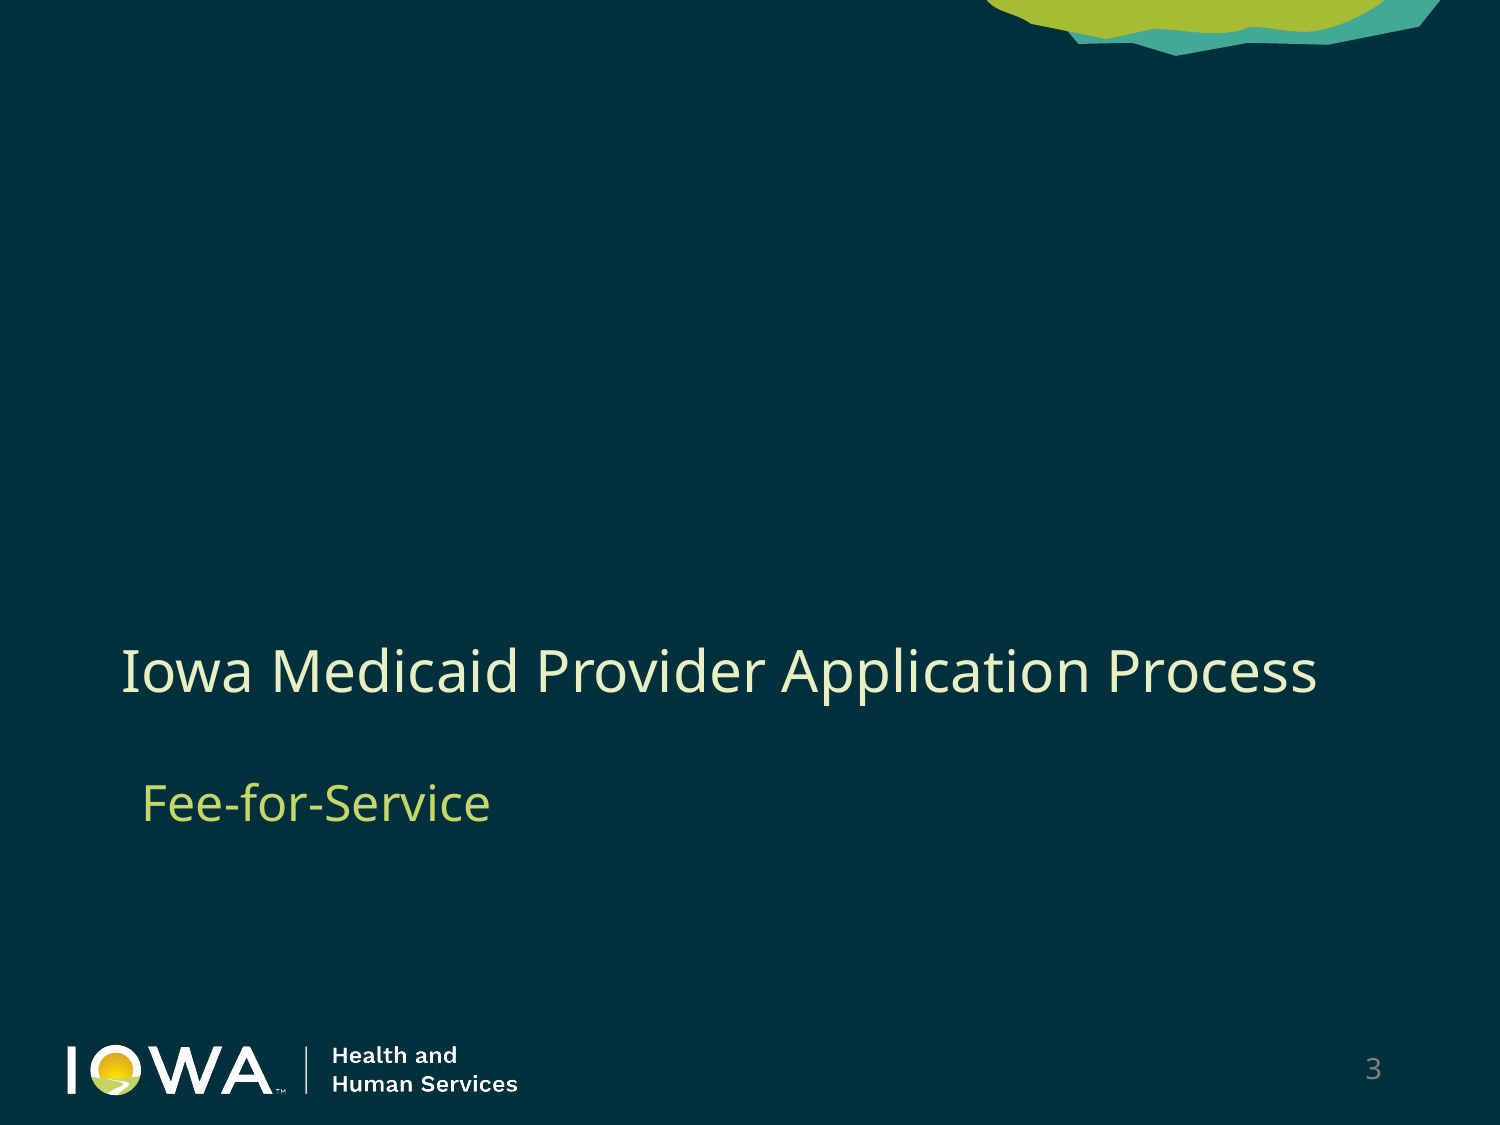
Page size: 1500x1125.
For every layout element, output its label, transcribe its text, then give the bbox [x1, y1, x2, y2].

slide_number 3 [1059, 1042, 1397, 1103]
picture [378, 1047, 382, 1062]
title Iowa Medicaid Provider Application Process [106, 591, 1349, 713]
picture [400, 1052, 405, 1062]
picture [437, 1081, 448, 1091]
picture [480, 1080, 490, 1091]
picture [365, 1052, 373, 1062]
picture [445, 1047, 455, 1062]
picture [350, 1052, 361, 1062]
picture [68, 1047, 75, 1093]
picture [377, 1080, 383, 1091]
picture [149, 1047, 221, 1093]
picture [393, 1081, 398, 1091]
picture [435, 1052, 440, 1062]
picture [461, 1081, 470, 1091]
picture [365, 1080, 376, 1091]
picture [419, 1052, 426, 1062]
picture [384, 1049, 392, 1063]
text_box Fee-for-Service [127, 764, 507, 839]
picture [222, 1047, 271, 1093]
picture [334, 1077, 346, 1091]
picture [91, 1045, 141, 1095]
picture [422, 1077, 434, 1091]
picture [494, 1081, 504, 1091]
picture [508, 1081, 516, 1091]
picture [334, 1048, 346, 1062]
picture [351, 1081, 361, 1091]
picture [401, 1080, 411, 1091]
